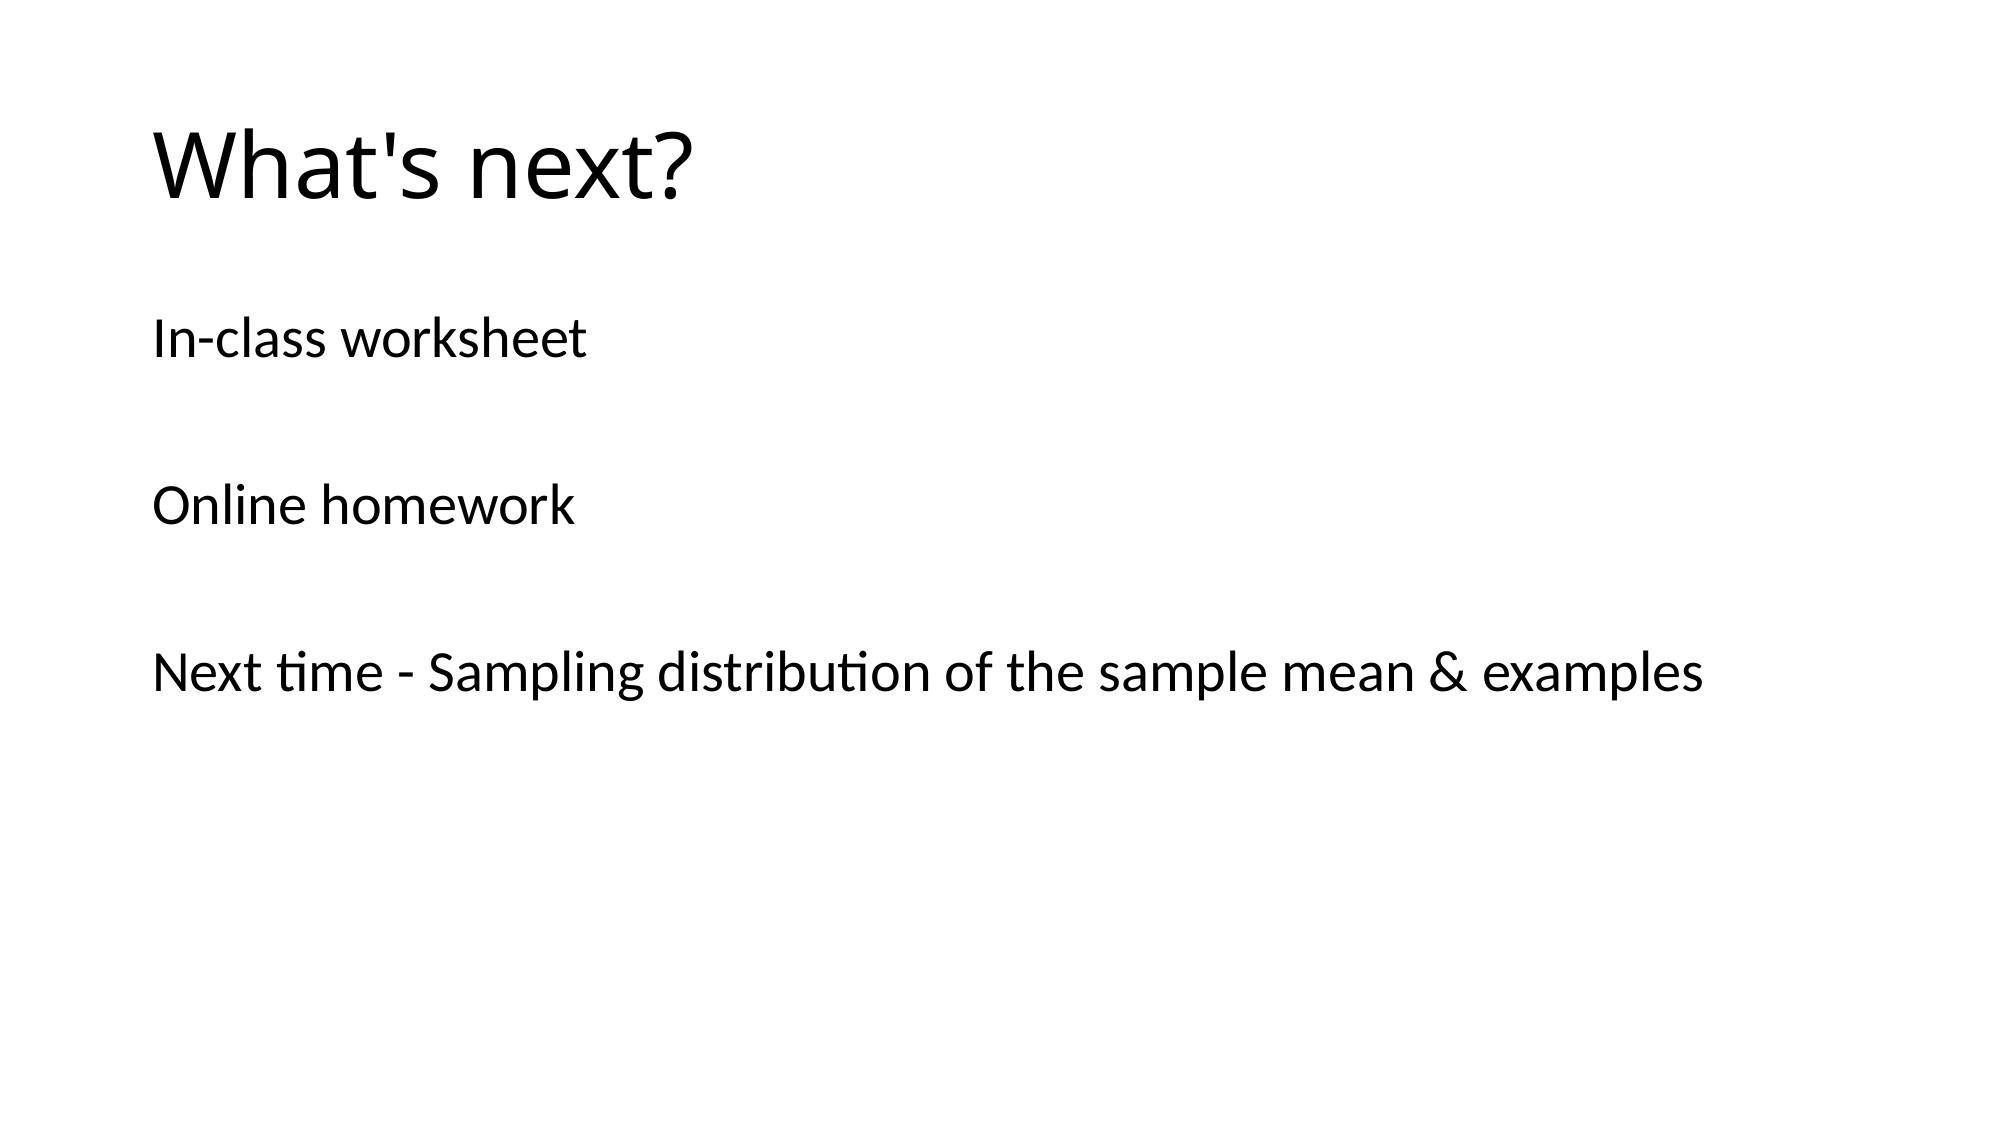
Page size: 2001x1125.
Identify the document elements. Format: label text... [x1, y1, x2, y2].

title What's next? [137, 59, 1863, 278]
list In-class worksheet Online homework Next time - Sampling distribution of the sample mean & examples [137, 299, 1863, 1014]
